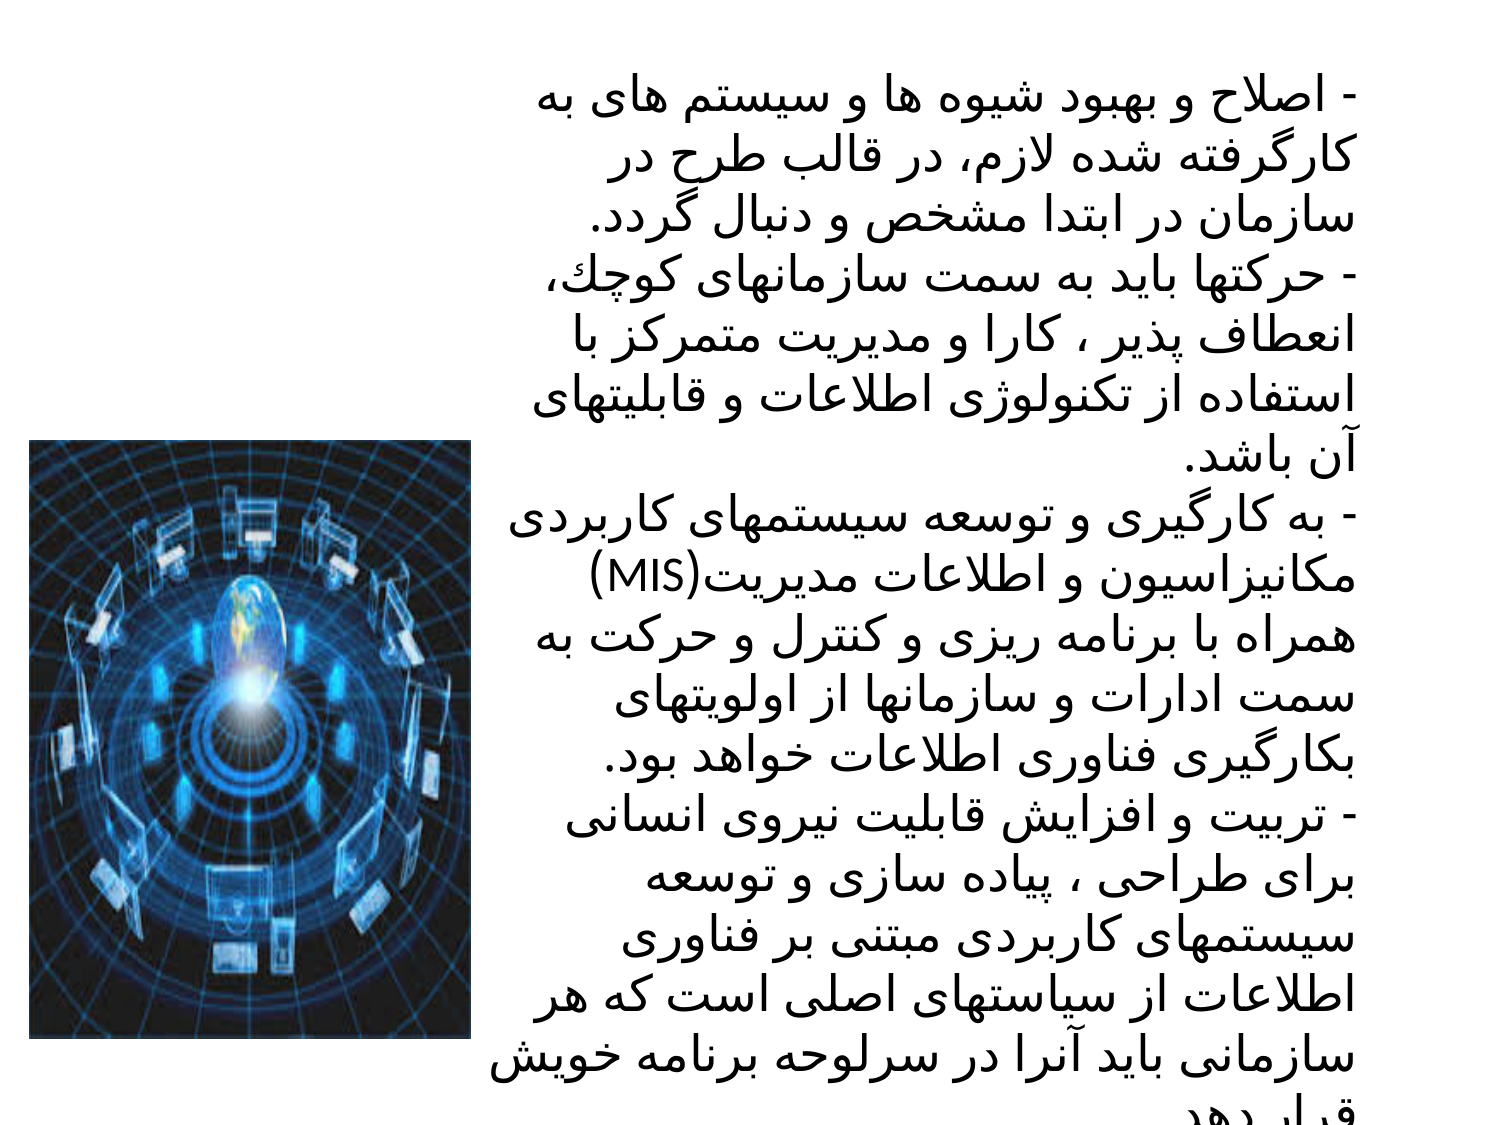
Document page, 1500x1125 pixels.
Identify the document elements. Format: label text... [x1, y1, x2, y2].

picture [29, 440, 471, 1040]
text_box - اصلاح و بهبود شیوه ها و سیستم های به كارگرفته شده لازم، در قالب طرح در سازمان در ابتدا مشخص و دنبال گردد. - حركتها باید به سمت سازمانهای كوچك، انعطاف پذیر ، كارا و مدیریت متمركز با استفاده از تكنولوژی اطلاعات و قابلیتهای آن باشد. - به كارگیری و توسعه سیستمهای كاربردی مكانیزاسیون و اطلاعات مدیریت(MIS) همراه با برنامه ریزی و كنترل و حركت به سمت ادارات و سازمانها از اولویتهای بكارگیری فناوری اطلاعات خواهد بود. - تربیت و افزایش قابلیت نیروی انسانی برای طراحی ، پیاده سازی و توسعه سیستمهای كاربردی مبتنی بر فناوری اطلاعات از سیاستهای اصلی است كه هر سازمانی باید آنرا در سرلوحه برنامه خویش قرار دهد. [466, 54, 1373, 1125]
